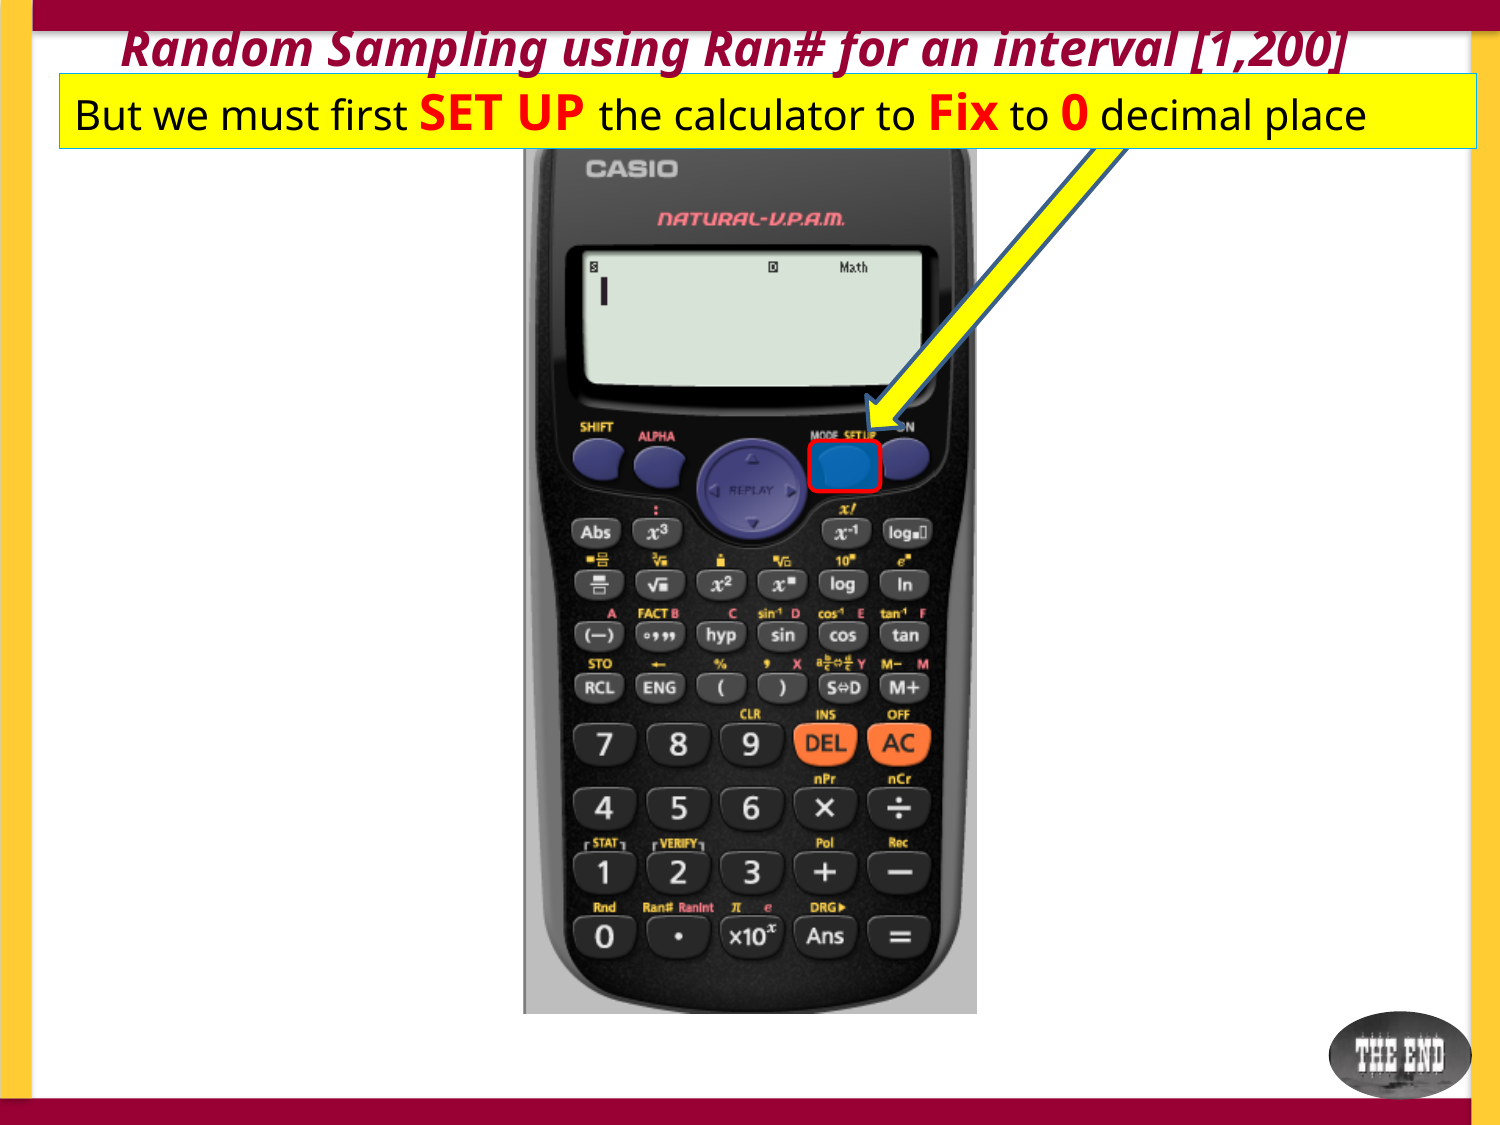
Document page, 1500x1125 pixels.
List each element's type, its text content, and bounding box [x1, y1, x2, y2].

picture [1328, 1011, 1472, 1100]
picture [523, 150, 977, 1015]
text_box But we must first SET UP the calculator to Fix to 0 decimal place [59, 73, 1477, 149]
picture [523, 110, 977, 147]
text_box Random Sampling using Ran# for an interval [1,200] [51, 9, 1418, 85]
text_box [980, 149, 1130, 323]
